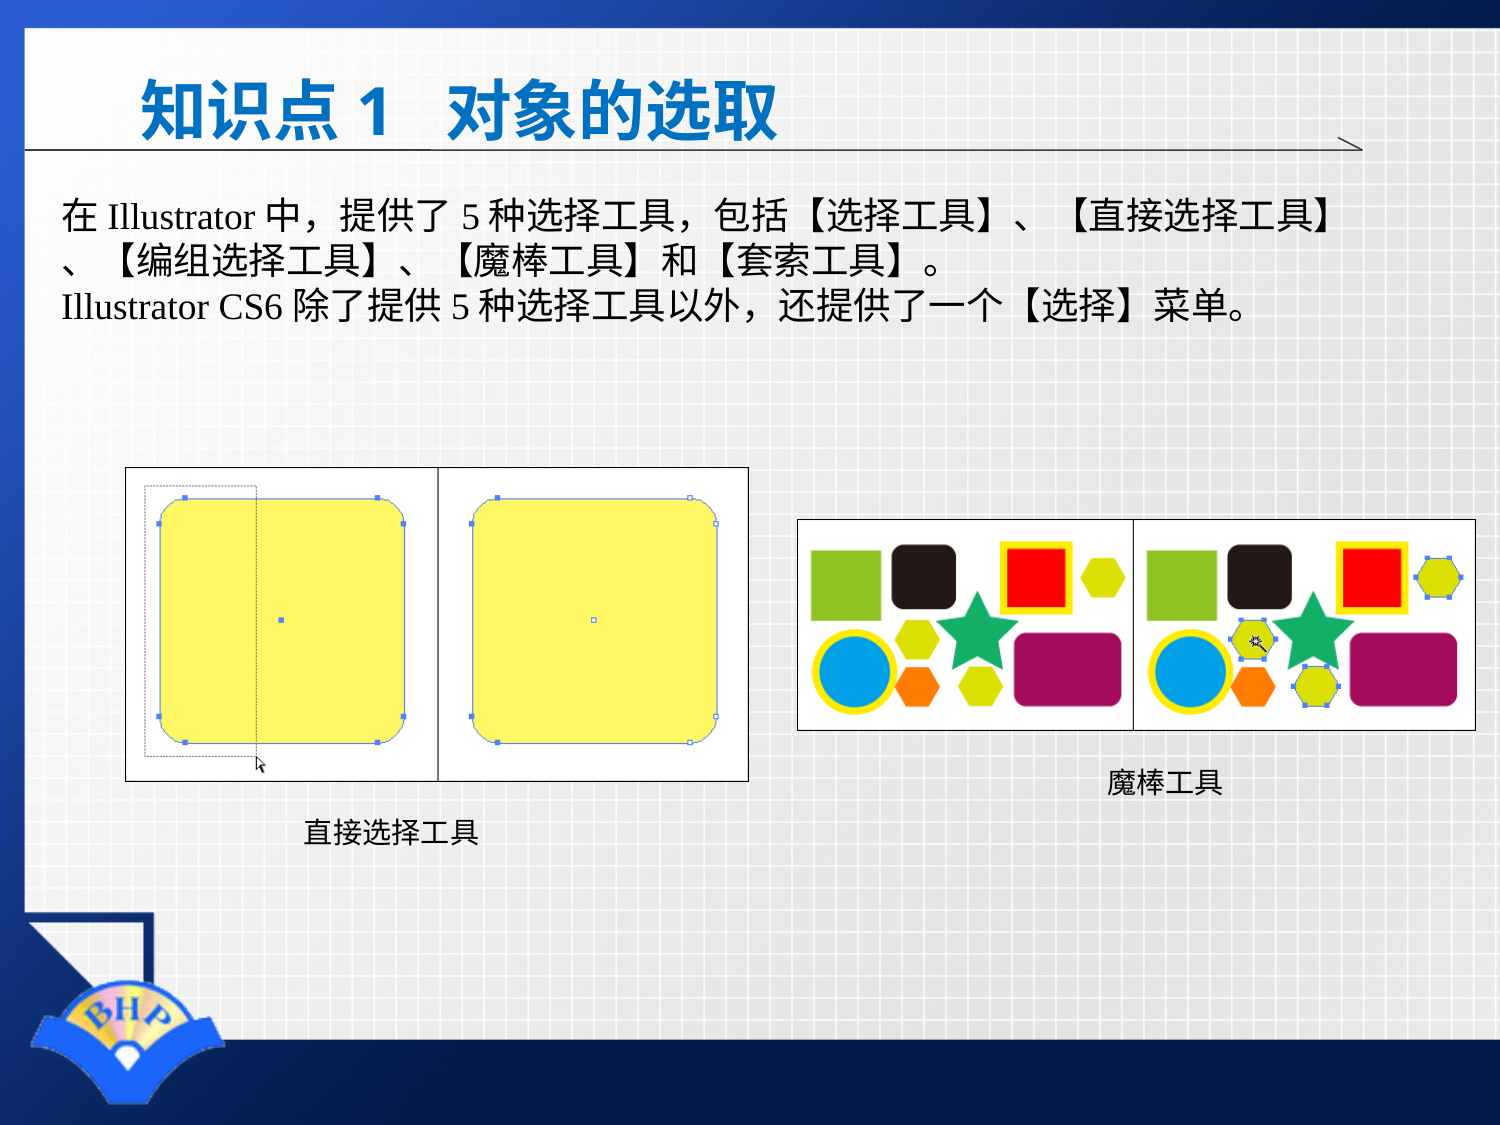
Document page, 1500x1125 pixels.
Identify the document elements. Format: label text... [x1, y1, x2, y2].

picture [0, 0, 1500, 1125]
text_box 直接选择工具 [289, 807, 502, 857]
text_box 魔棒工具 [1092, 756, 1282, 807]
title 知识点1 对象的选取 [125, 62, 1388, 155]
text_box 在Illustrator中，提供了5种选择工具，包括【选择工具】、【直接选择工具】 、【编组选择工具】、【魔棒工具】和【套索工具】。 Illustrator CS6除了提供5种选择工具以外，还提供了一个【选择】菜单。 [46, 184, 1367, 335]
